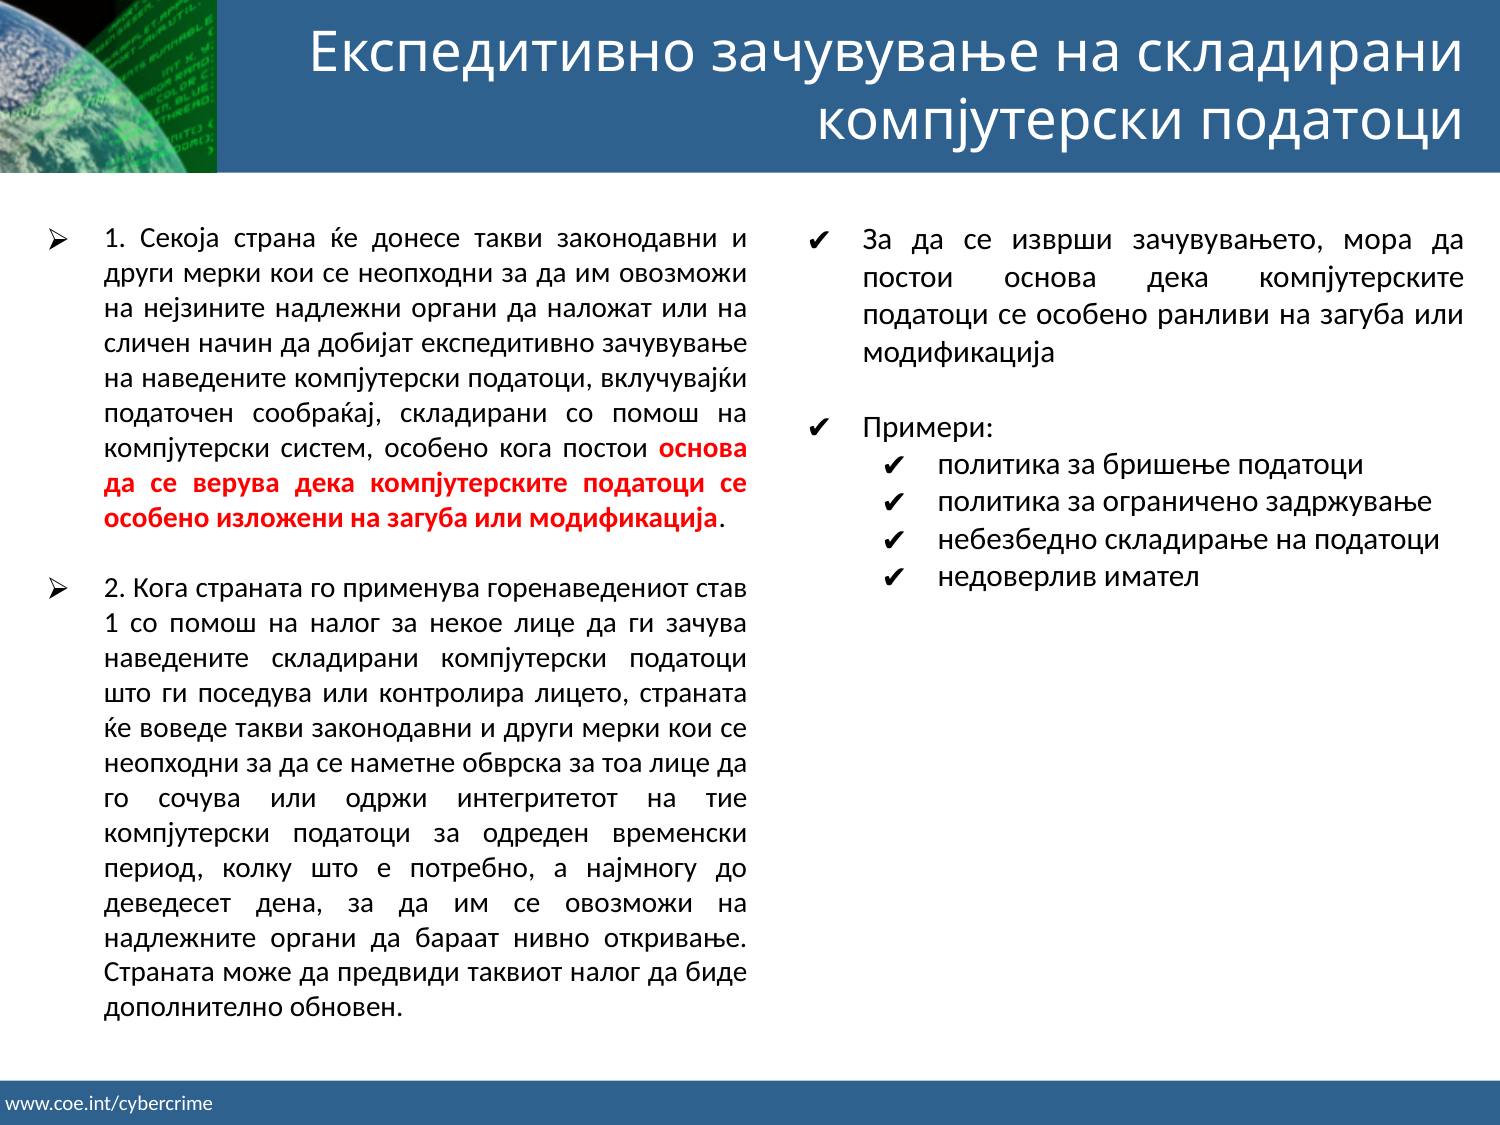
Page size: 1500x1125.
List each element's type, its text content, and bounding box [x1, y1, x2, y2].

text_box Експедитивно зачувување на складирани компјутерски податоци [227, 7, 1480, 158]
picture [0, 0, 217, 173]
text_box За да се изврши зачувувањето, мора да постои основа дека компјутерските податоци се особено ранливи на загуба или модификација Примери: политика за бришење податоци политика за ограничено задржување небезбедно складирање на податоци недоверлив имател [791, 211, 1480, 601]
text_box 1. Секоја страна ќе донесе такви законодавни и други мерки кои се неопходни за да им овозможи на нејзините надлежни органи да наложат или на сличен начин да добијат експедитивно зачувување на наведените компјутерски податоци, вклучувајќи податочен сообраќај, складирани со помош на компјутерски систем, особено кога постои основа да се верува дека компјутерските податоци се особено изложени на загуба или модификација. 2. Кога страната го применува горенаведениот став 1 со помош на налог за некое лице да ги зачува наведените складирани компјутерски податоци што ги поседува или контролира лицето, страната ќе воведе такви законодавни и други мерки кои се неопходни за да се наметне обврска за тоа лице да го сочува или одржи интегритетот на тие компјутерски податоци за одреден временски период, колку што е потребно, а најмногу до деведесет дена, за да им се овозможи на надлежните органи да бараат нивно откривање. Страната може да предвиди таквиот налог да биде дополнително обновен. [32, 211, 763, 1031]
